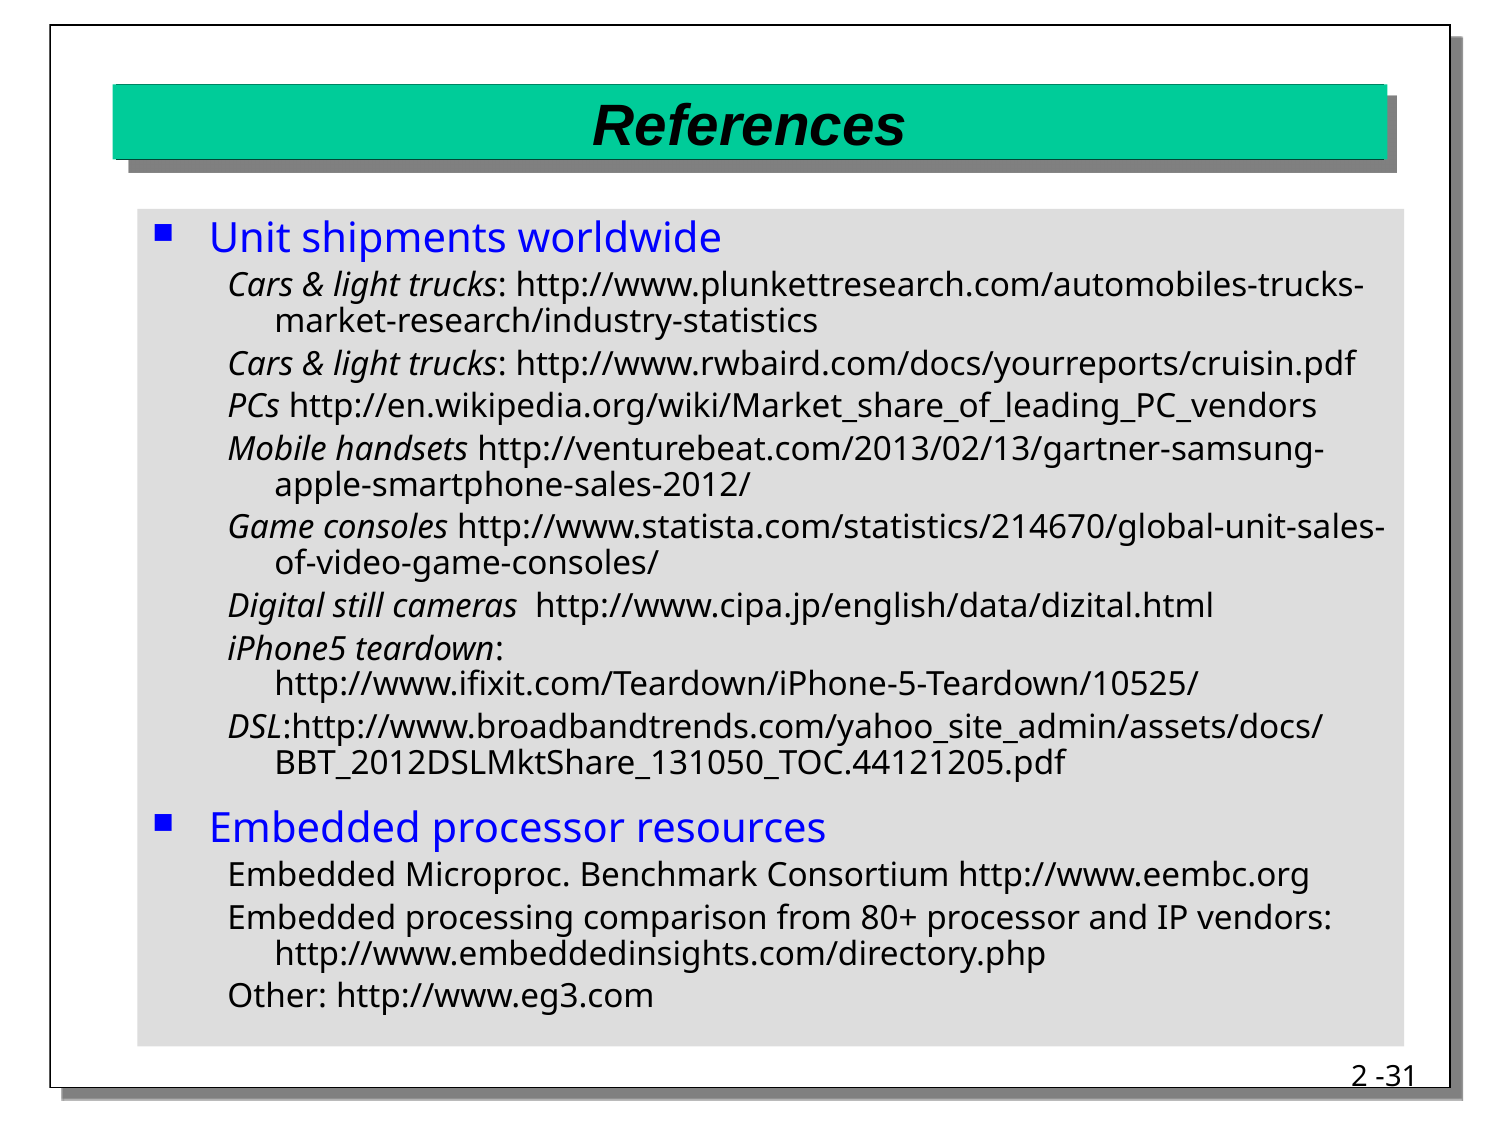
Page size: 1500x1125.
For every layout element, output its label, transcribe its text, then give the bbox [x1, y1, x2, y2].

title References [112, 84, 1388, 160]
list Unit shipments worldwide Cars & light trucks: http://www.plunkettresearch.com/automobiles-trucks-market-research/industry-statistics Cars & light trucks: http://www.rwbaird.com/docs/yourreports/cruisin.pdf PCs http://en.wikipedia.org/wiki/Market_share_of_leading_PC_vendors Mobile handsets http://venturebeat.com/2013/02/13/gartner-samsung-apple-smartphone-sales-2012/ Game consoles http://www.statista.com/statistics/214670/global-unit-sales-of-video-game-consoles/ Digital still cameras http://www.cipa.jp/english/data/dizital.html iPhone5 teardown: http://www.ifixit.com/Teardown/iPhone-5-Teardown/10525/ DSL:http://www.broadbandtrends.com/yahoo_site_admin/assets/docs/BBT_2012DSLMktShare_131050_TOC.44121205.pdf Embedded processor resources Embedded Microproc. Benchmark Consortium http://www.eembc.org Embedded processing comparison from 80+ processor and IP vendors: http://www.embeddedinsights.com/directory.php Other: http://www.eg3.com [137, 208, 1405, 1047]
